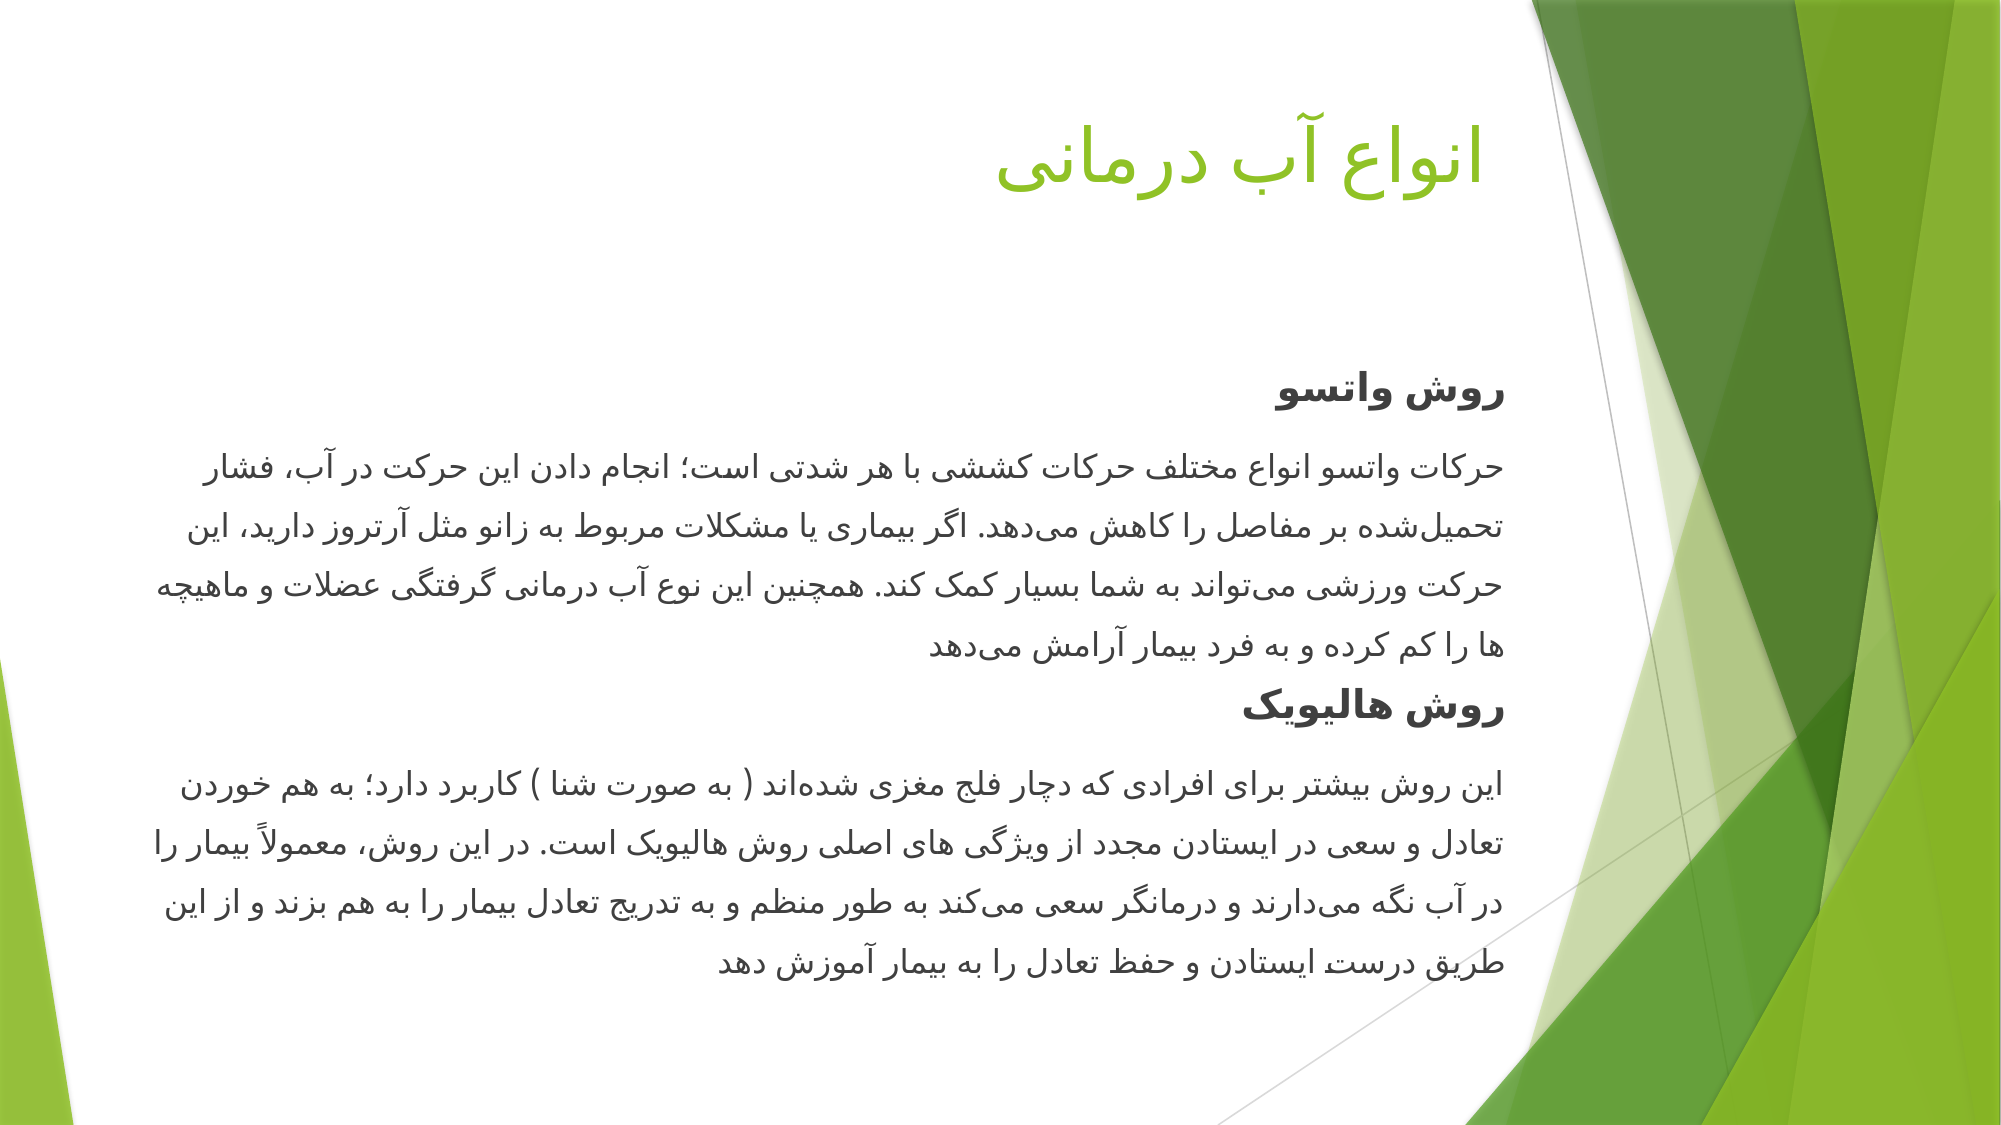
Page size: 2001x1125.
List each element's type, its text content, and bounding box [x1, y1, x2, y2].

title انواع آب درمانی [111, 99, 1522, 317]
list روش واتسو حرکات واتسو انواع مختلف حرکات کششی با هر شدتی است؛ انجام دادن این حرکت در آب، فشار تحمیل‌شده بر مفاصل را کاهش می‌دهد. اگر بیماری یا مشکلات مربوط به زانو مثل آرتروز دارید، این حرکت ورزشی می‌تواند به شما بسیار کمک کند. همچنین این نوع آب درمانی گرفتگی عضلات و ماهیچه ها را کم کرده و به فرد بیمار آرامش می‌دهد روش هالیویک این روش بیشتر برای افرادی که دچار فلج مغزی شده‌اند ( به صورت شنا ) کاربرد دارد؛ به هم خوردن تعادل و سعی در ایستادن مجدد از ویژگی‌ های اصلی روش هالیویک است. در این روش، معمولاً بیمار را در آب نگه می‌دارند و درمانگر سعی می‌کند به طور منظم و به تدریج تعادل بیمار را به هم بزند و از این طریق درست ایستادن و حفظ تعادل را به بیمار آموزش دهد [111, 354, 1522, 992]
